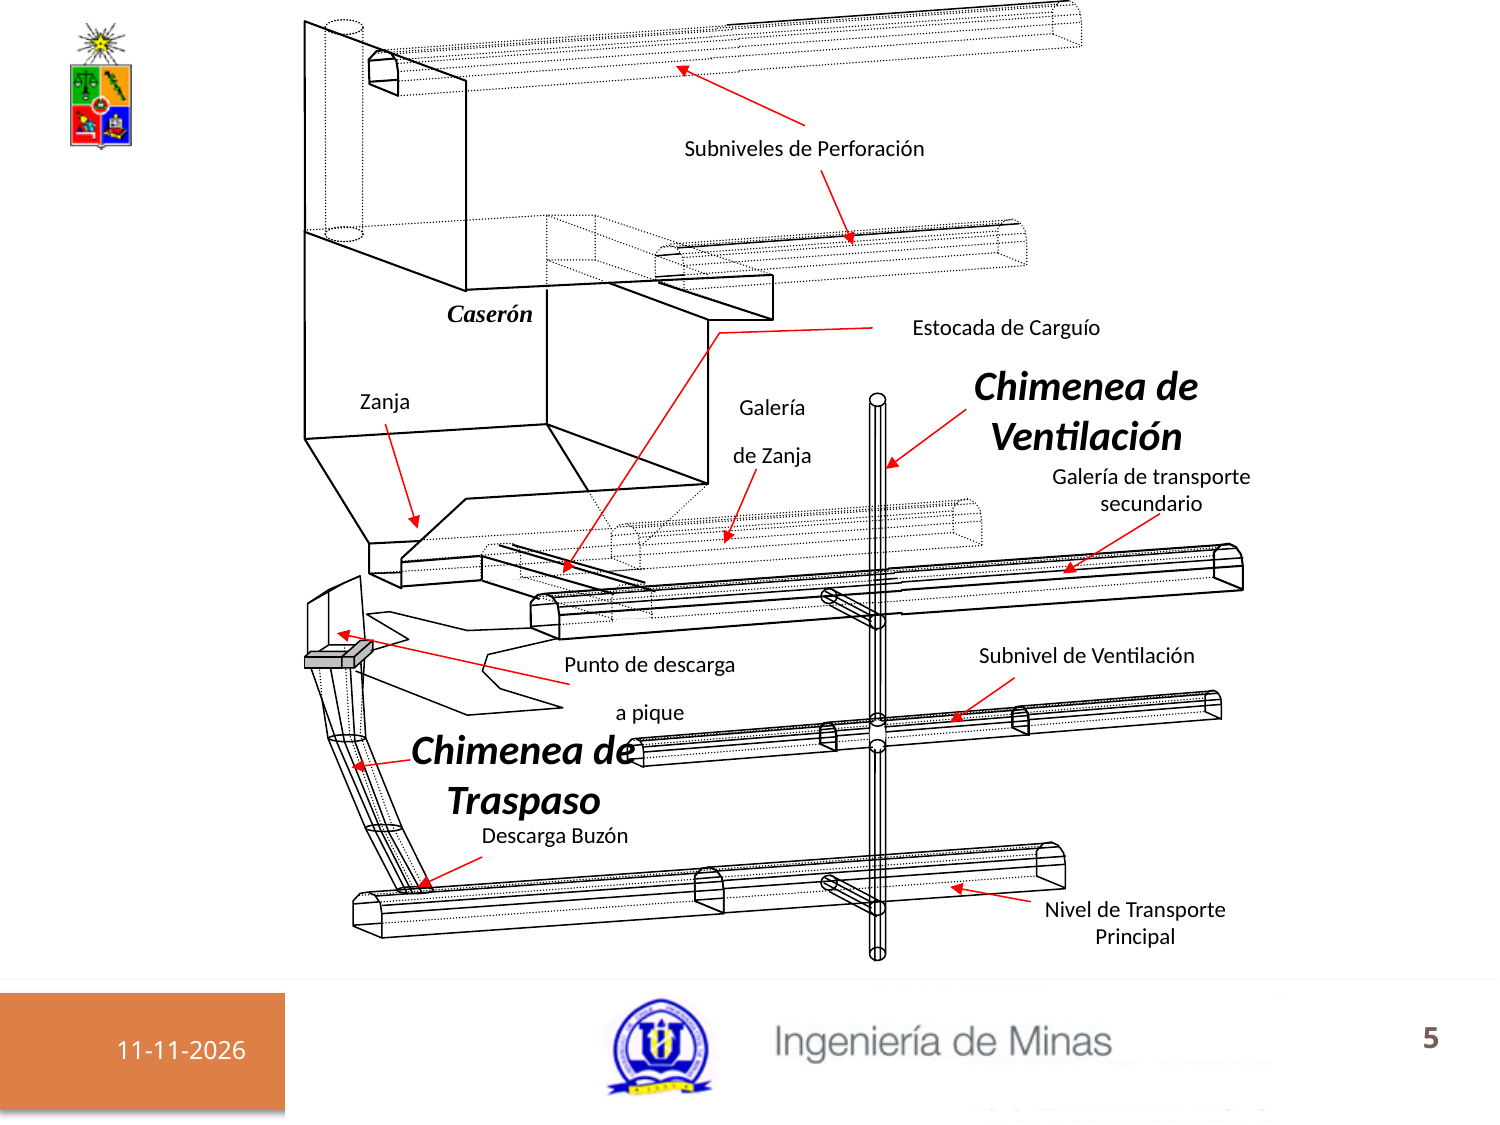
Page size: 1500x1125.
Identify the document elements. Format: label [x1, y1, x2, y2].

slide_number [12, 995, 279, 1108]
picture [285, 980, 1500, 1125]
picture [69, 23, 132, 151]
text_box [304, 0, 1290, 962]
